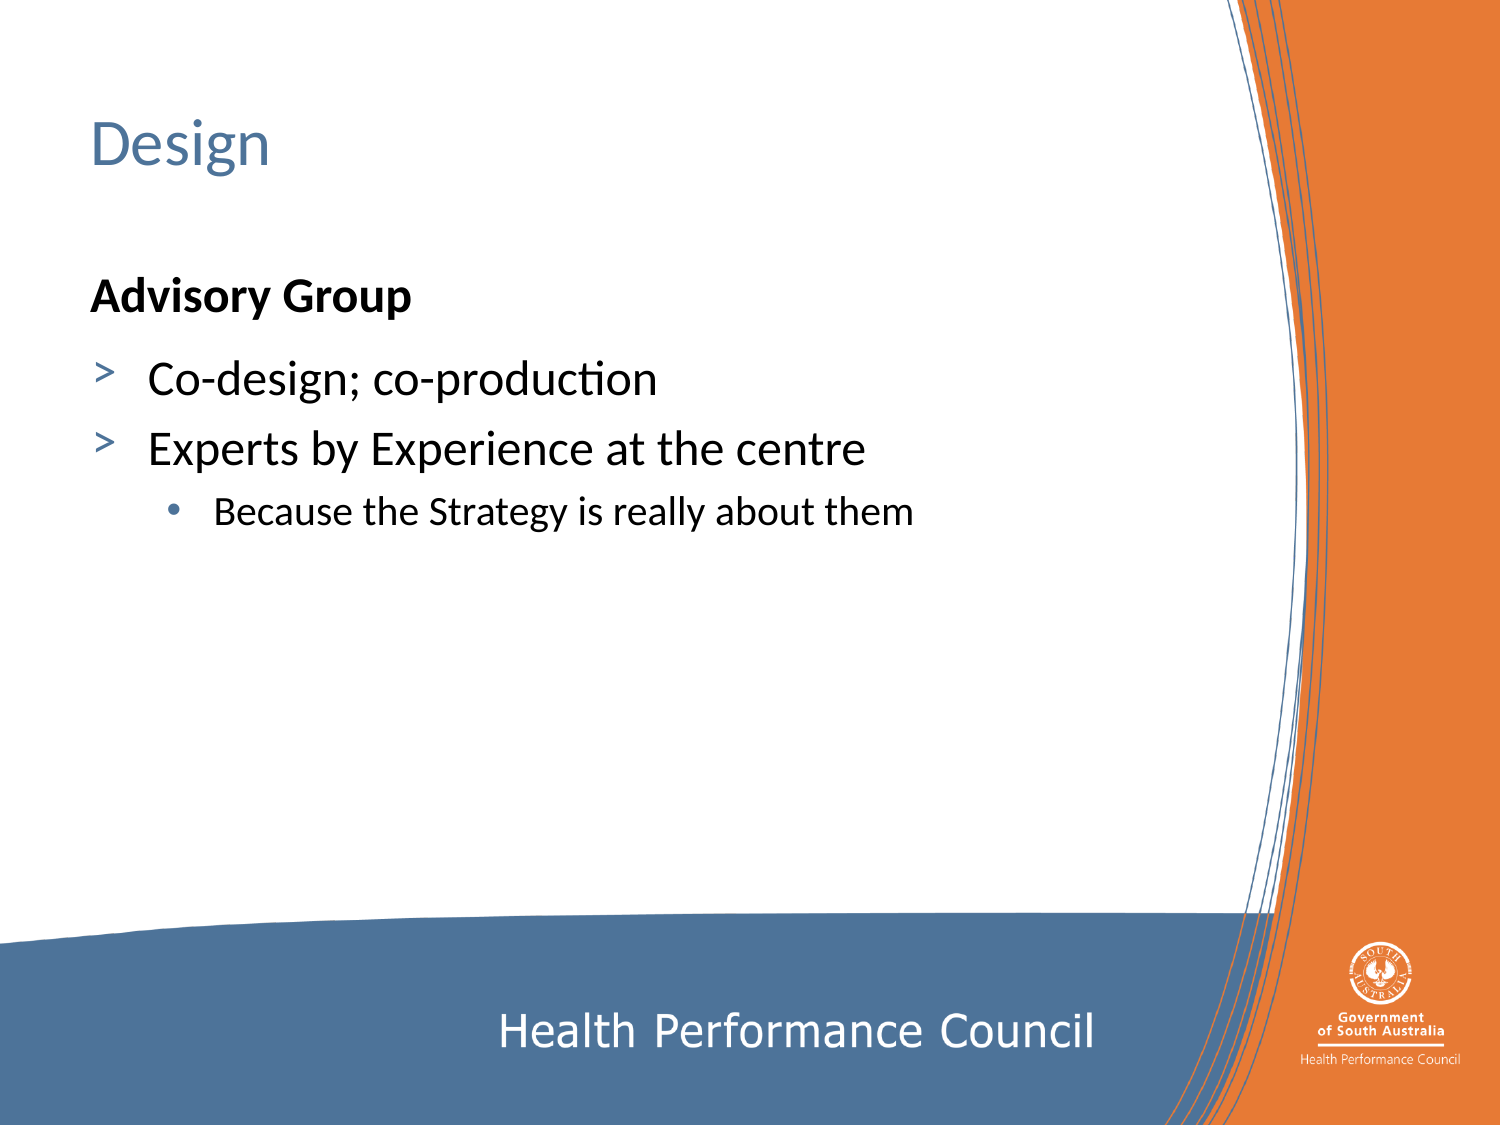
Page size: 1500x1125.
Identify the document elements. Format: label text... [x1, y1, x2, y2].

list Advisory Group [75, 255, 1258, 327]
list Co-design; co-production Experts by Experience at the centre Because the Strategy is really about them [76, 338, 1235, 906]
title Design [75, 45, 1103, 233]
picture [0, 0, 1500, 1125]
